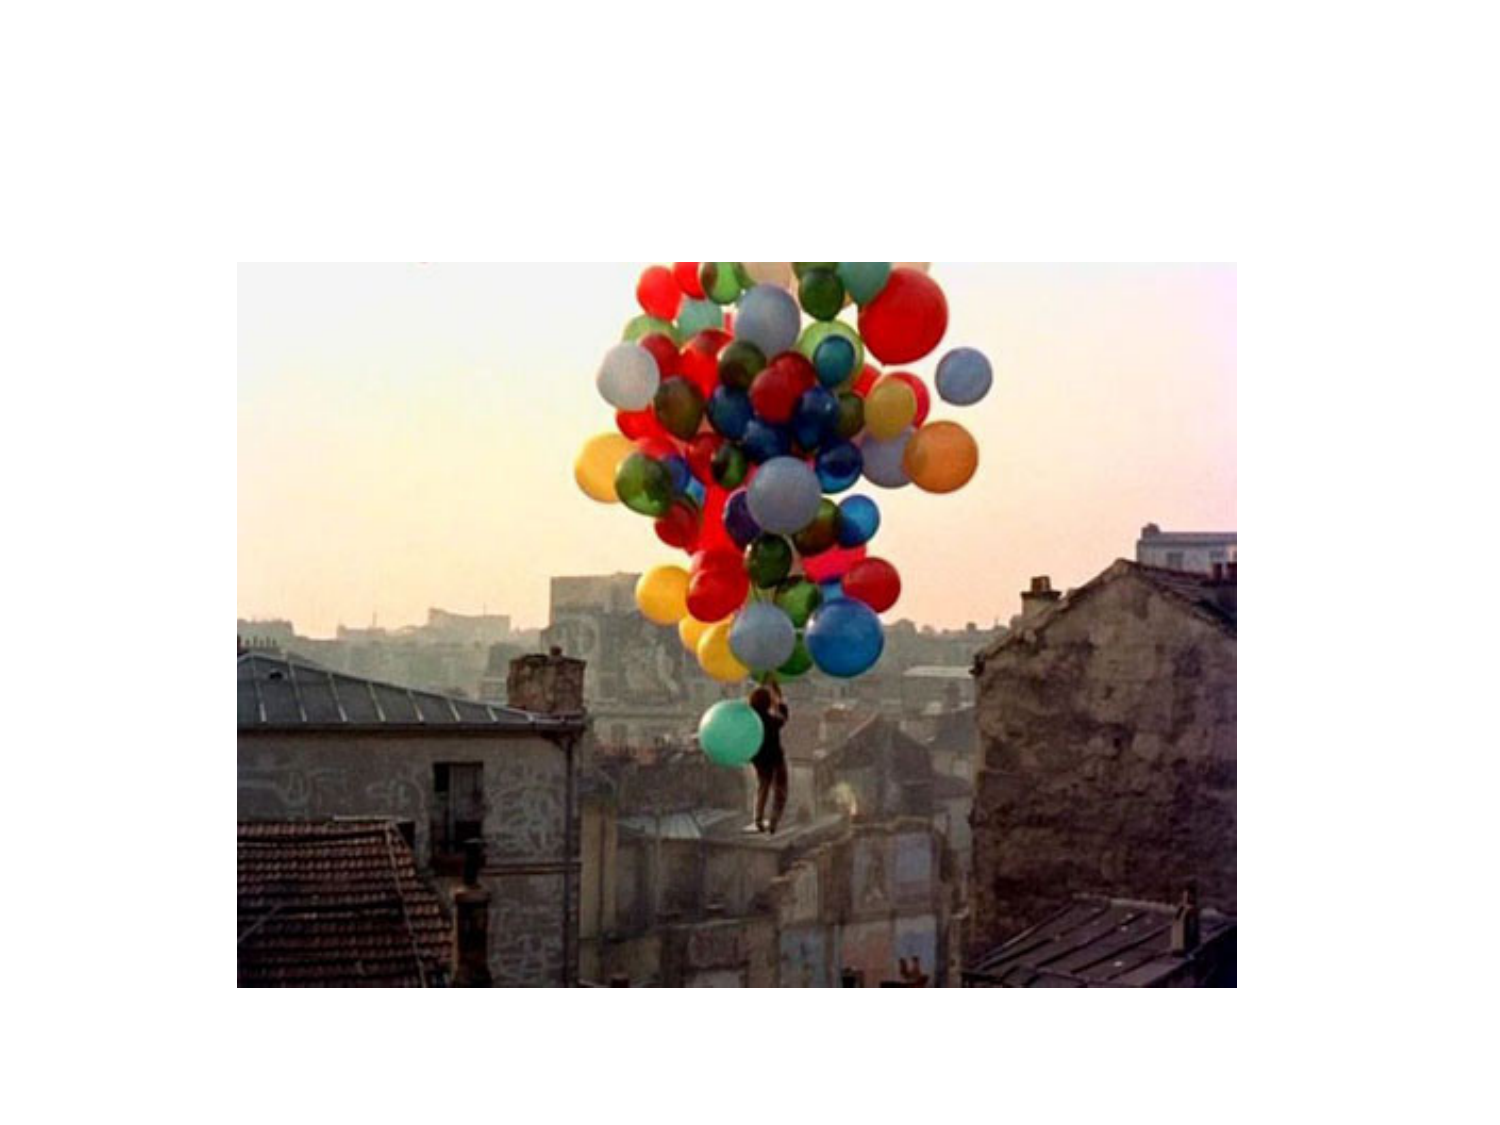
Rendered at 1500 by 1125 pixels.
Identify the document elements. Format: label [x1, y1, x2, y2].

picture [237, 262, 1237, 988]
